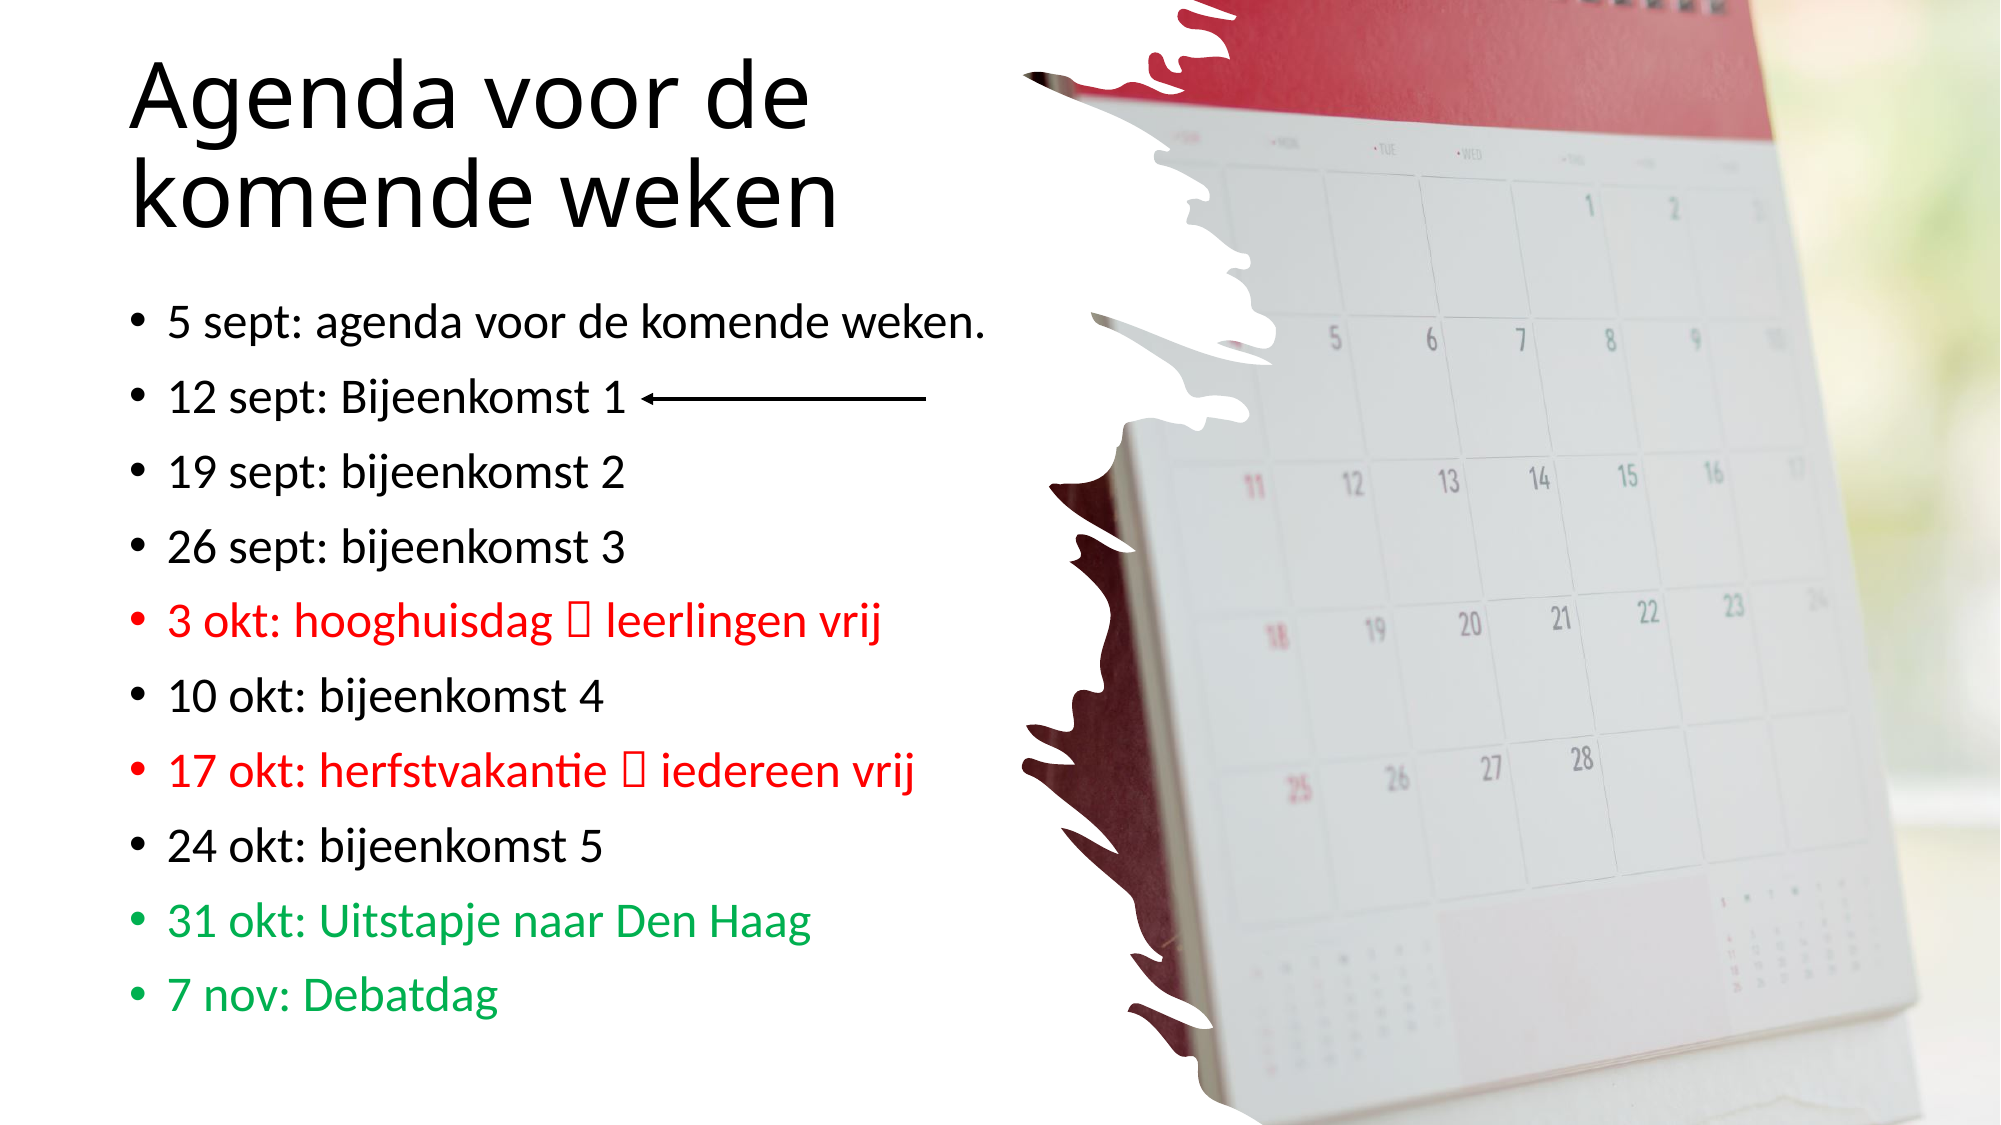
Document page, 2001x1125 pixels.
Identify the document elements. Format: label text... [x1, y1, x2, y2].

list 5 sept: agenda voor de komende weken. 12 sept: Bijeenkomst 1 19 sept: bijeenkomst 2 26 sept: bijeenkomst 3 3 okt: hooghuisdag  leerlingen vrij 10 okt: bijeenkomst 4 17 okt: herfstvakantie  iedereen vrij 24 okt: bijeenkomst 5 31 okt: Uitstapje naar Den Haag 7 nov: Debatdag [114, 287, 1021, 1125]
title Agenda voor de komende weken [114, 0, 976, 287]
picture [1021, 0, 2000, 1125]
